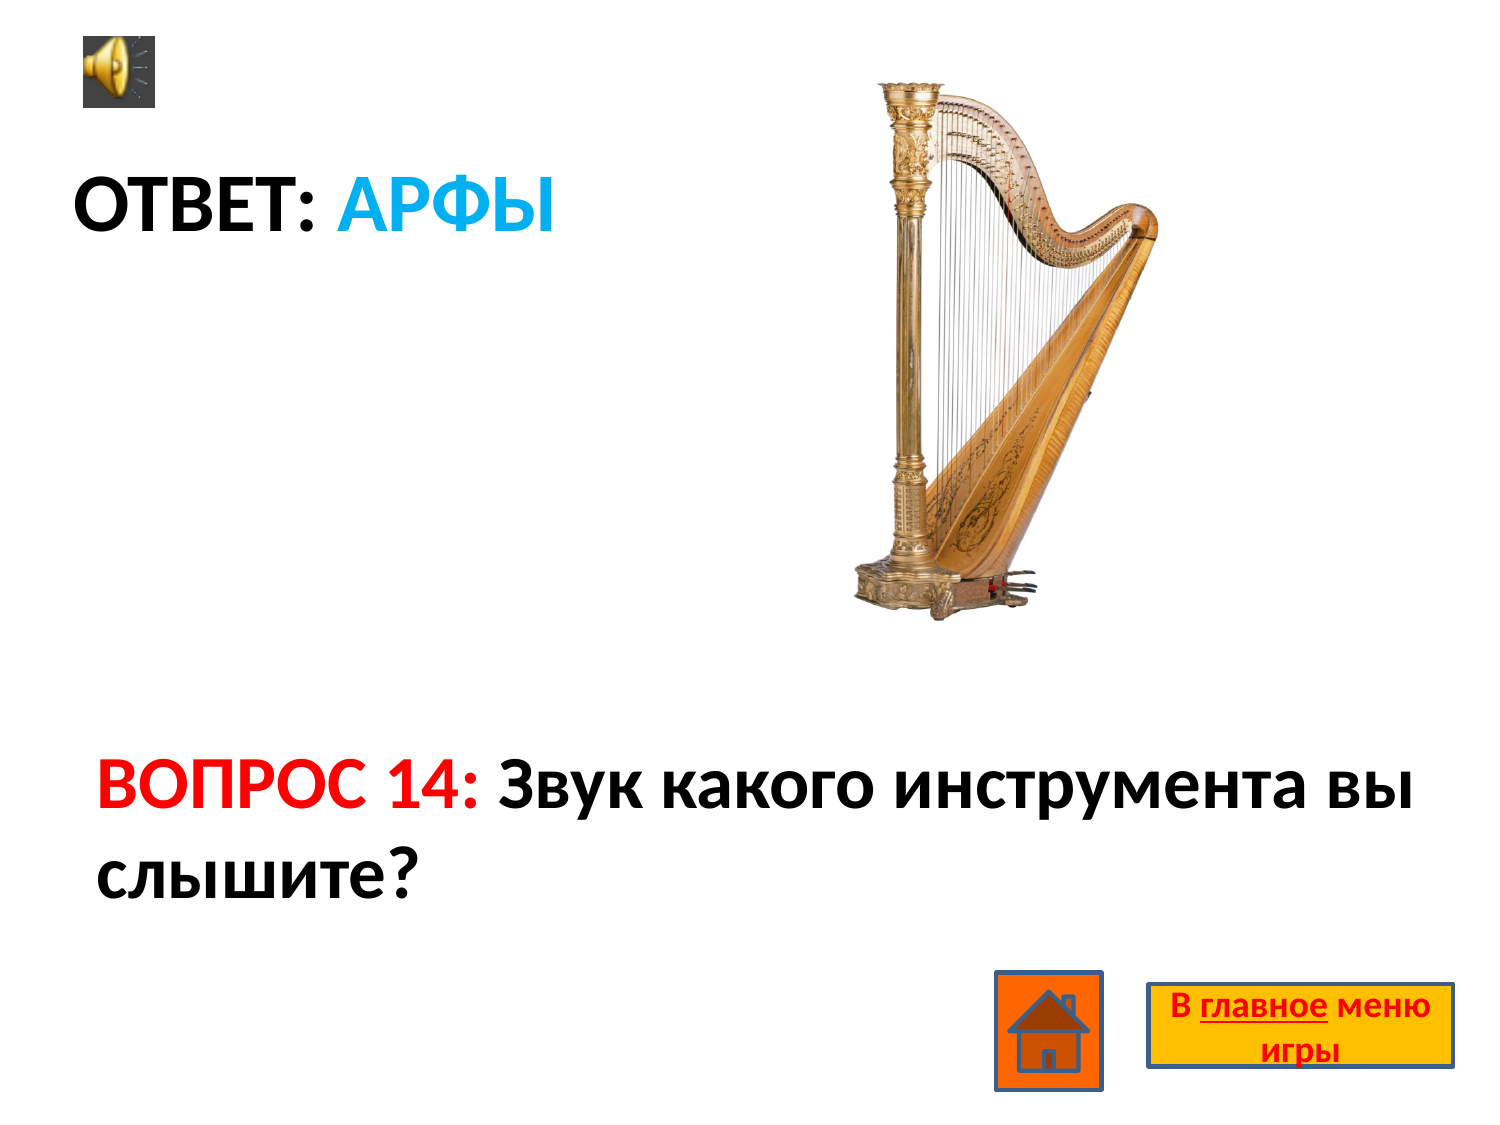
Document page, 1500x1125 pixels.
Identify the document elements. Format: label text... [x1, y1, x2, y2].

picture [714, 58, 1250, 633]
text_box ВОПРОС 14: Звук какого инструмента вы слышите? [82, 726, 1454, 922]
picture [81, 34, 156, 109]
text_box ОТВЕТ: АРФЫ [58, 140, 709, 256]
text_box [994, 970, 1104, 1092]
text_box В главное меню игры [1146, 982, 1455, 1069]
